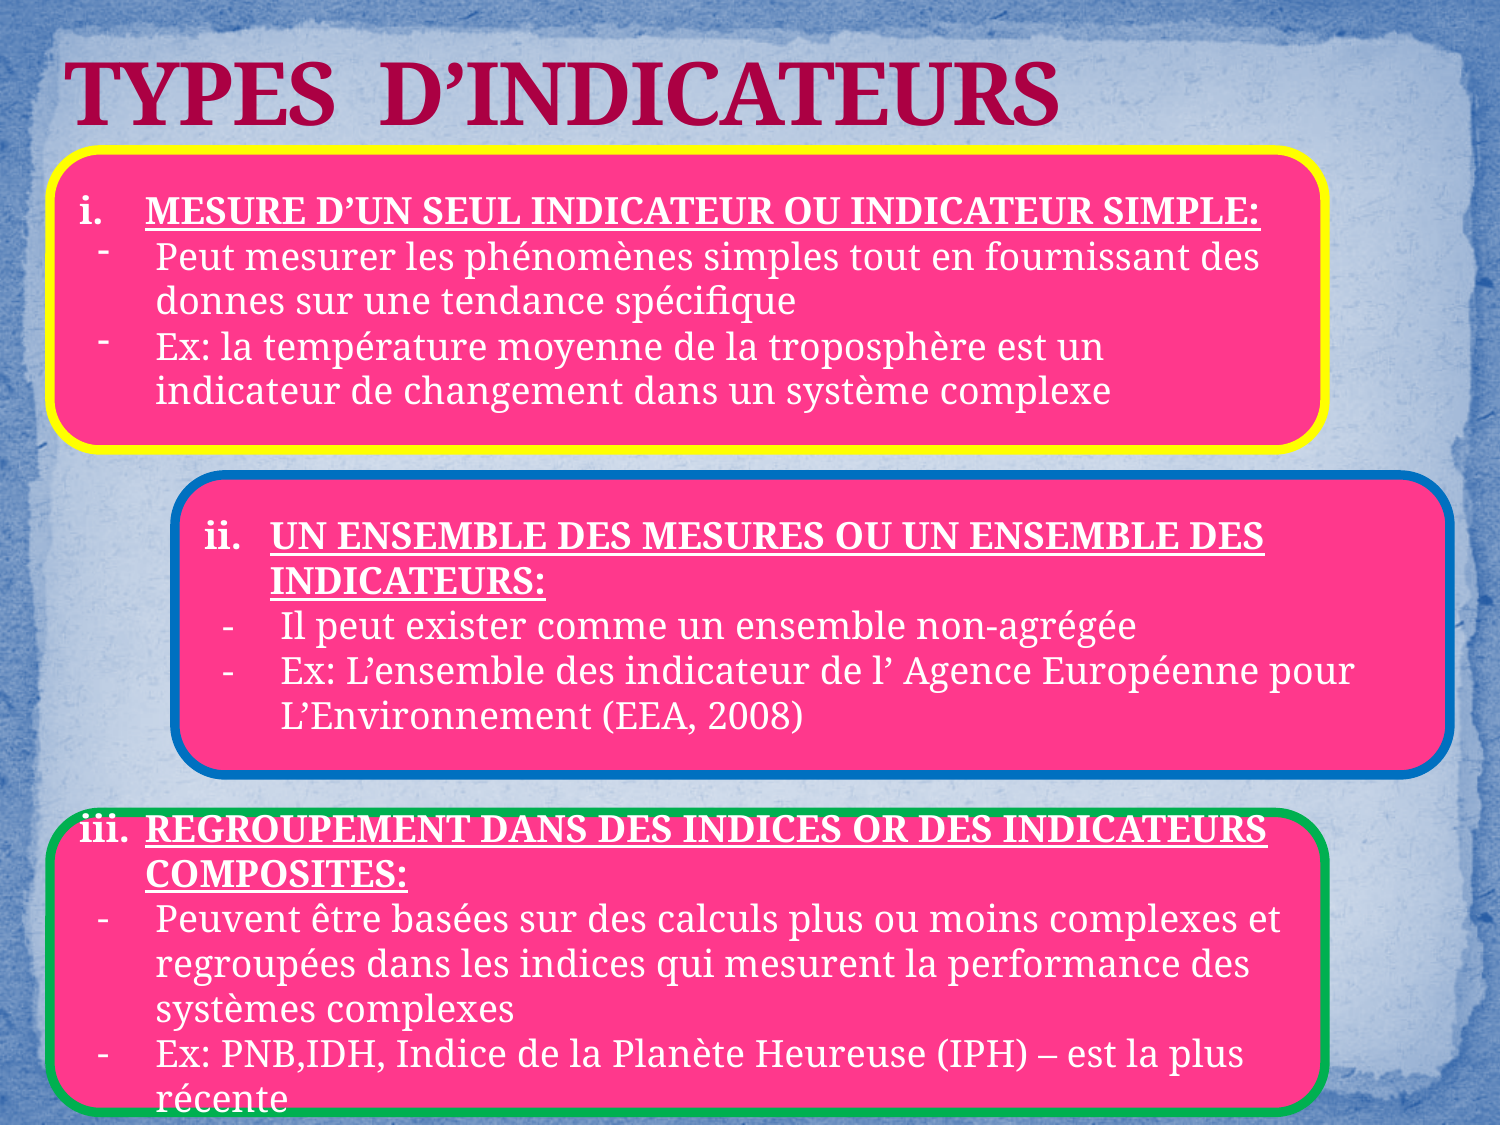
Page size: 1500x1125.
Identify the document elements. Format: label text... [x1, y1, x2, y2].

text_box REGROUPEMENT DANS DES INDICES OR DES INDICATEURS COMPOSITES: Peuvent être basées sur des calculs plus ou moins complexes et regroupées dans les indices qui mesurent la performance des systèmes complexes Ex: PNB,IDH, Indice de la Planète Heureuse (IPH) – est la plus récente [47, 810, 1328, 1115]
title TYPES D’INDICATEURS [49, 0, 1400, 150]
text_box UN ENSEMBLE DES MESURES OU UN ENSEMBLE DES INDICATEURS: Il peut exister comme un ensemble non-agrégée Ex: L’ensemble des indicateur de l’ Agence Européenne pour L’Environnement (EEA, 2008) [172, 472, 1453, 778]
text_box MESURE D’UN SEUL INDICATEUR OU INDICATEUR SIMPLE: Peut mesurer les phénomènes simples tout en fournissant des donnes sur une tendance spécifique Ex: la température moyenne de la troposphère est un indicateur de changement dans un système complexe [47, 147, 1328, 453]
